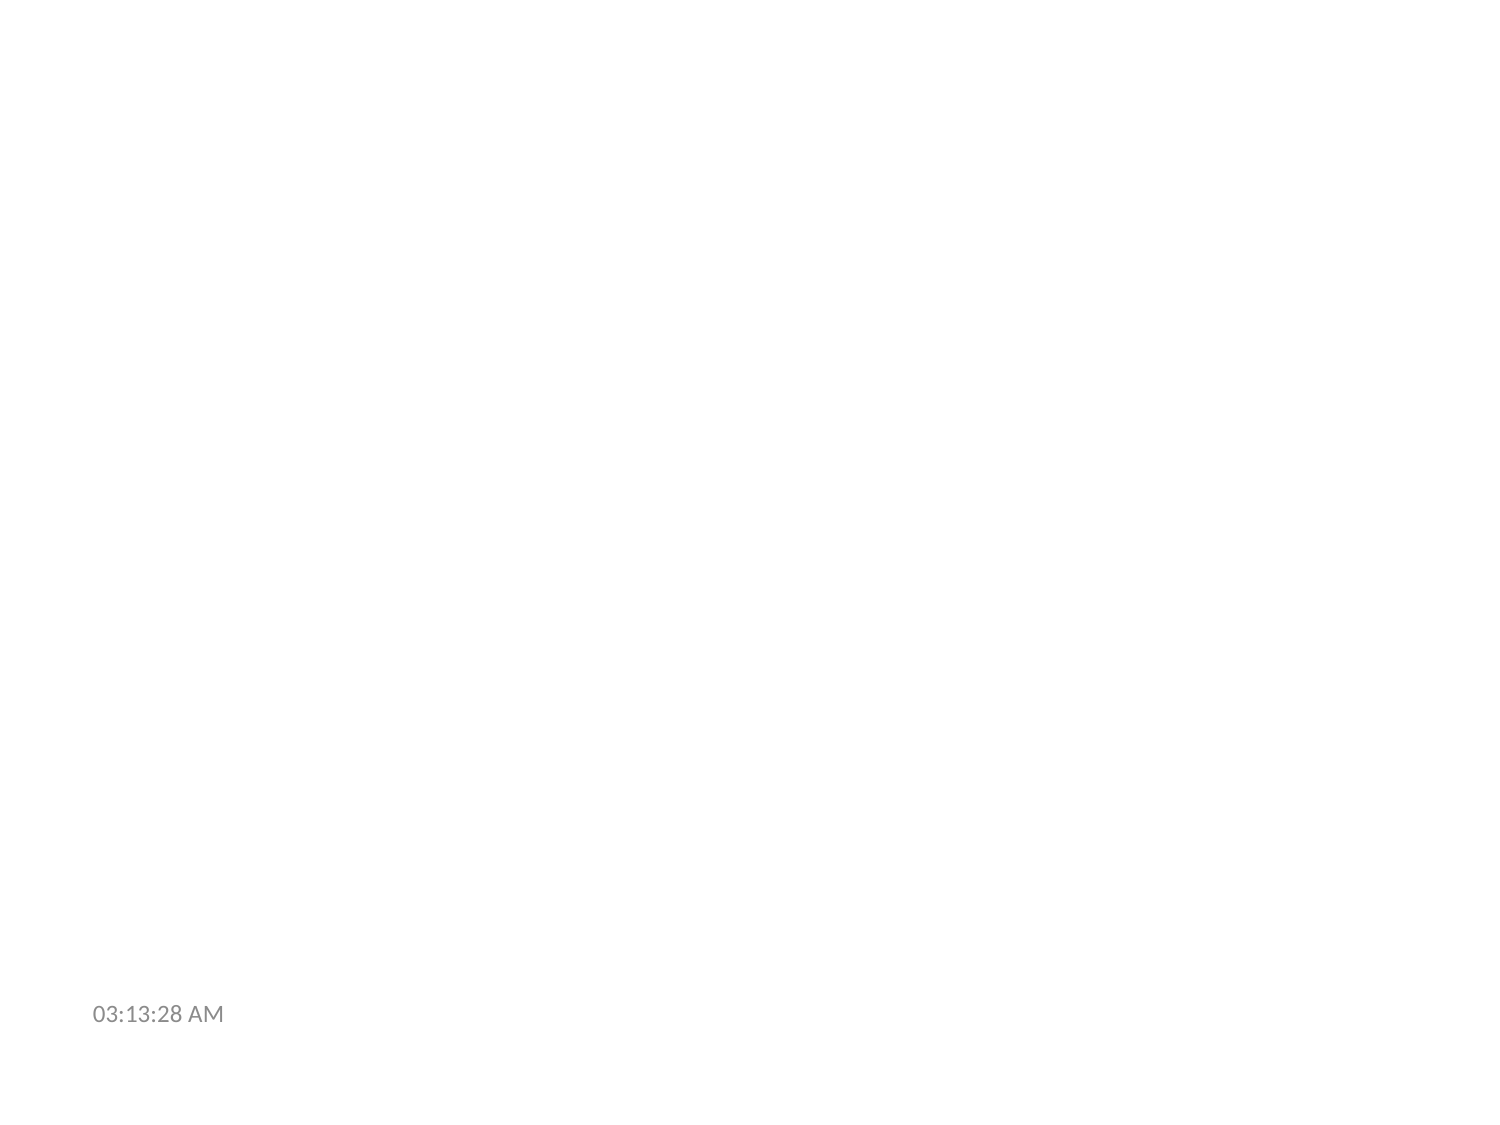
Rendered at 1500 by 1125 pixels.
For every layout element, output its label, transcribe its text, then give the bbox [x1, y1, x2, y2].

text_box 3:35:09 PM [77, 982, 428, 1043]
